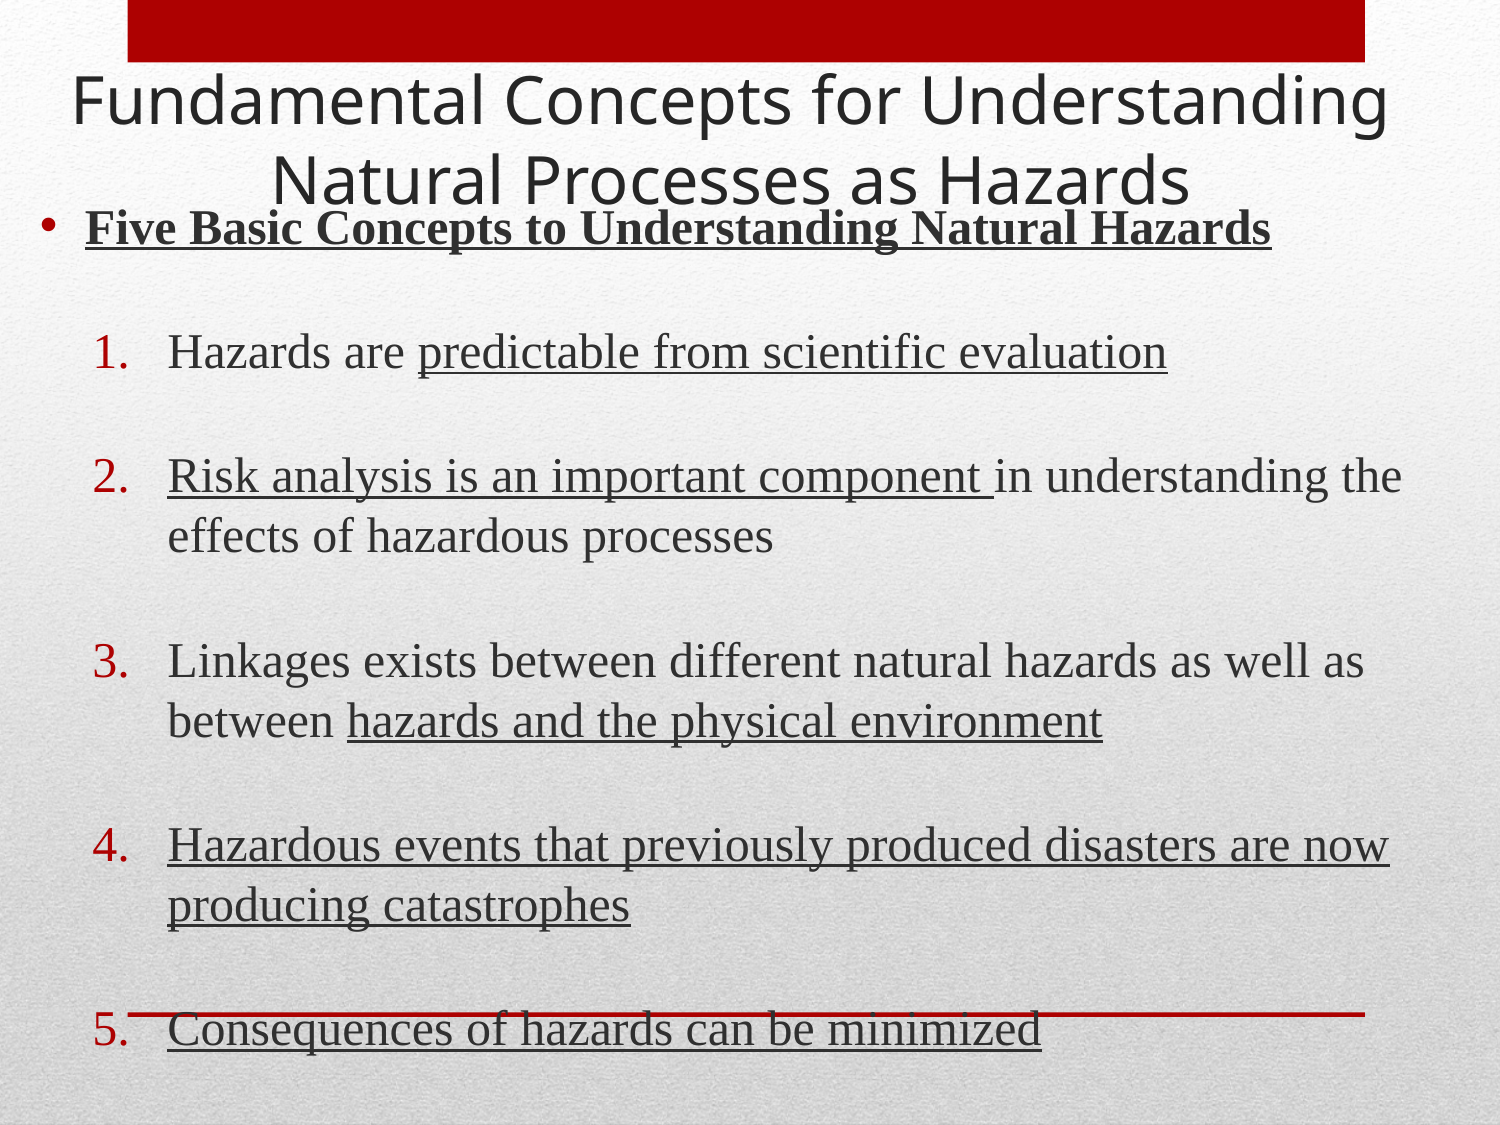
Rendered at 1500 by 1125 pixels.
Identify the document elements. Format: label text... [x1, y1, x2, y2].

title Fundamental Concepts for Understanding Natural Processes as Hazards [50, 37, 1413, 174]
list Five Basic Concepts to Understanding Natural Hazards Hazards are predictable from scientific evaluation Risk analysis is an important component in understanding the effects of hazardous processes Linkages exists between different natural hazards as well as between hazards and the physical environment Hazardous events that previously produced disasters are now producing catastrophes Consequences of hazards can be minimized [24, 174, 1475, 1075]
